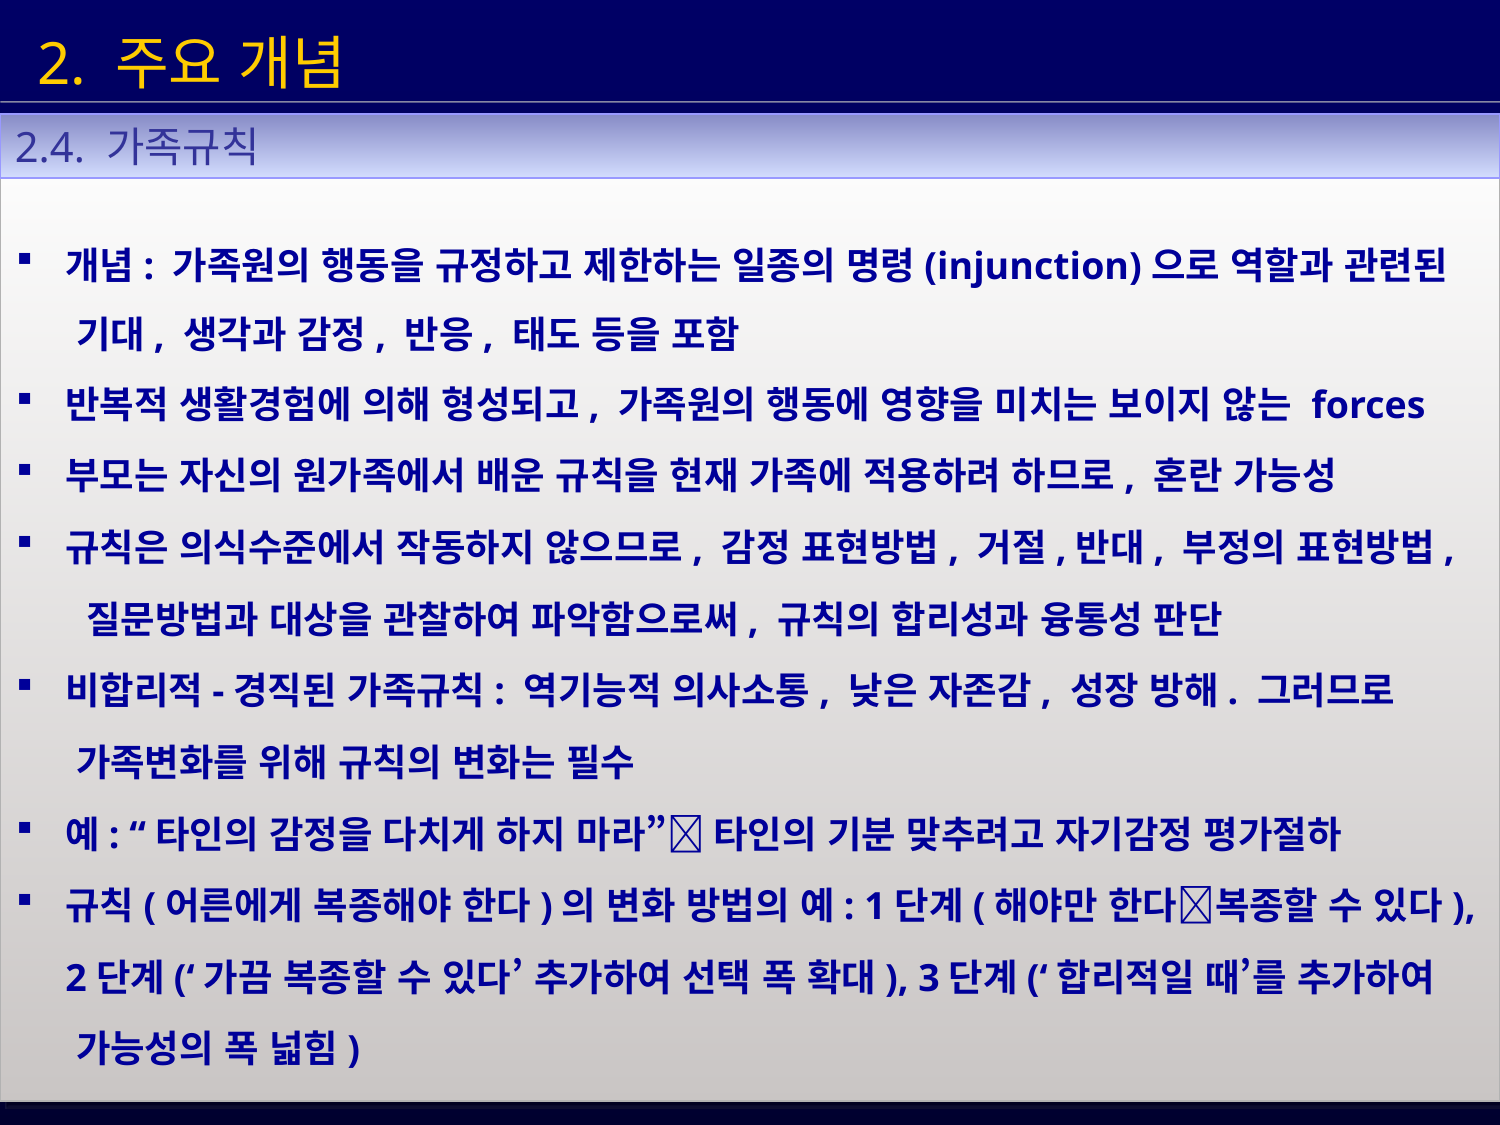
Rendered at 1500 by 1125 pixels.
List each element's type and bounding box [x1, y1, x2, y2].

text_box [0, 18, 1500, 1102]
